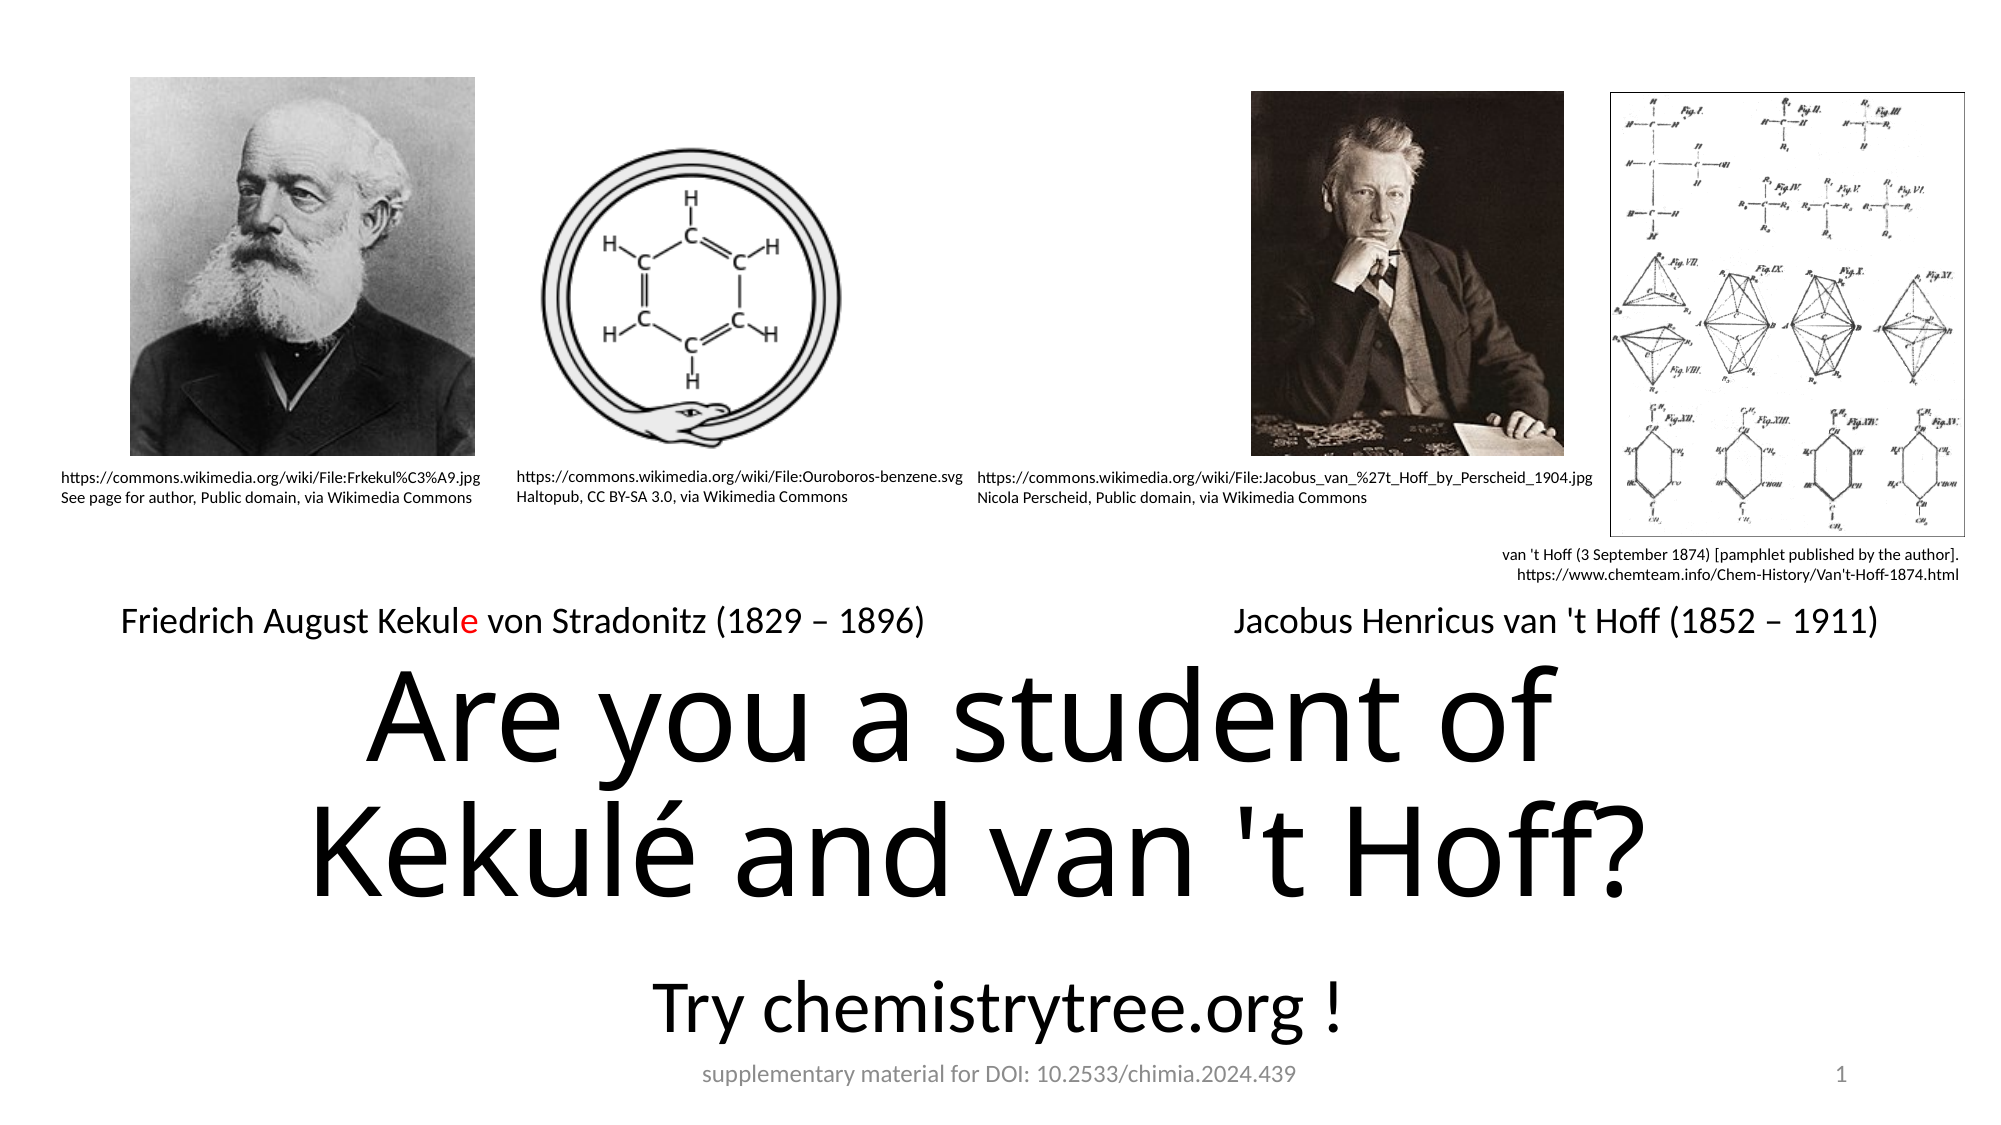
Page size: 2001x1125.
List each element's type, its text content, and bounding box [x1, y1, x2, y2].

picture [1610, 92, 1965, 537]
footer supplementary material for DOI: 10.2533/chimia.2024.439 [662, 1042, 1338, 1103]
text_box https://commons.wikimedia.org/wiki/File:Frkekul%C3%A9.jpg See page for author, Public domain, via Wikimedia Commons [46, 459, 497, 515]
text_box Jacobus Henricus van 't Hoff (1852 – 1911) [1218, 588, 1895, 649]
text_box van 't Hoff (3 September 1874) [pamphlet published by the author]. https://www.chemteam.info/Chem-History/Van't-Hoff-1874.html [1487, 536, 1975, 592]
picture [130, 77, 475, 456]
text_box Friedrich August Kekule von Stradonitz (1829 – 1896) [106, 588, 950, 649]
picture [1251, 91, 1564, 456]
subtitle Try chemistrytree.org ! [249, 960, 1750, 1074]
picture [534, 142, 848, 455]
text_box https://commons.wikimedia.org/wiki/File:Jacobus_van_%27t_Hoff_by_Perscheid_1904.jpg Nicola Perscheid, Public domain, via Wikimedia Commons [962, 459, 1609, 515]
title Are you a student of Kekulé and van 't Hoff? [226, 597, 1727, 932]
text_box https://commons.wikimedia.org/wiki/File:Ouroboros-benzene.svg Haltopub, CC BY-SA 3.0, via Wikimedia Commons [501, 458, 979, 514]
slide_number 1 [1412, 1042, 1863, 1103]
